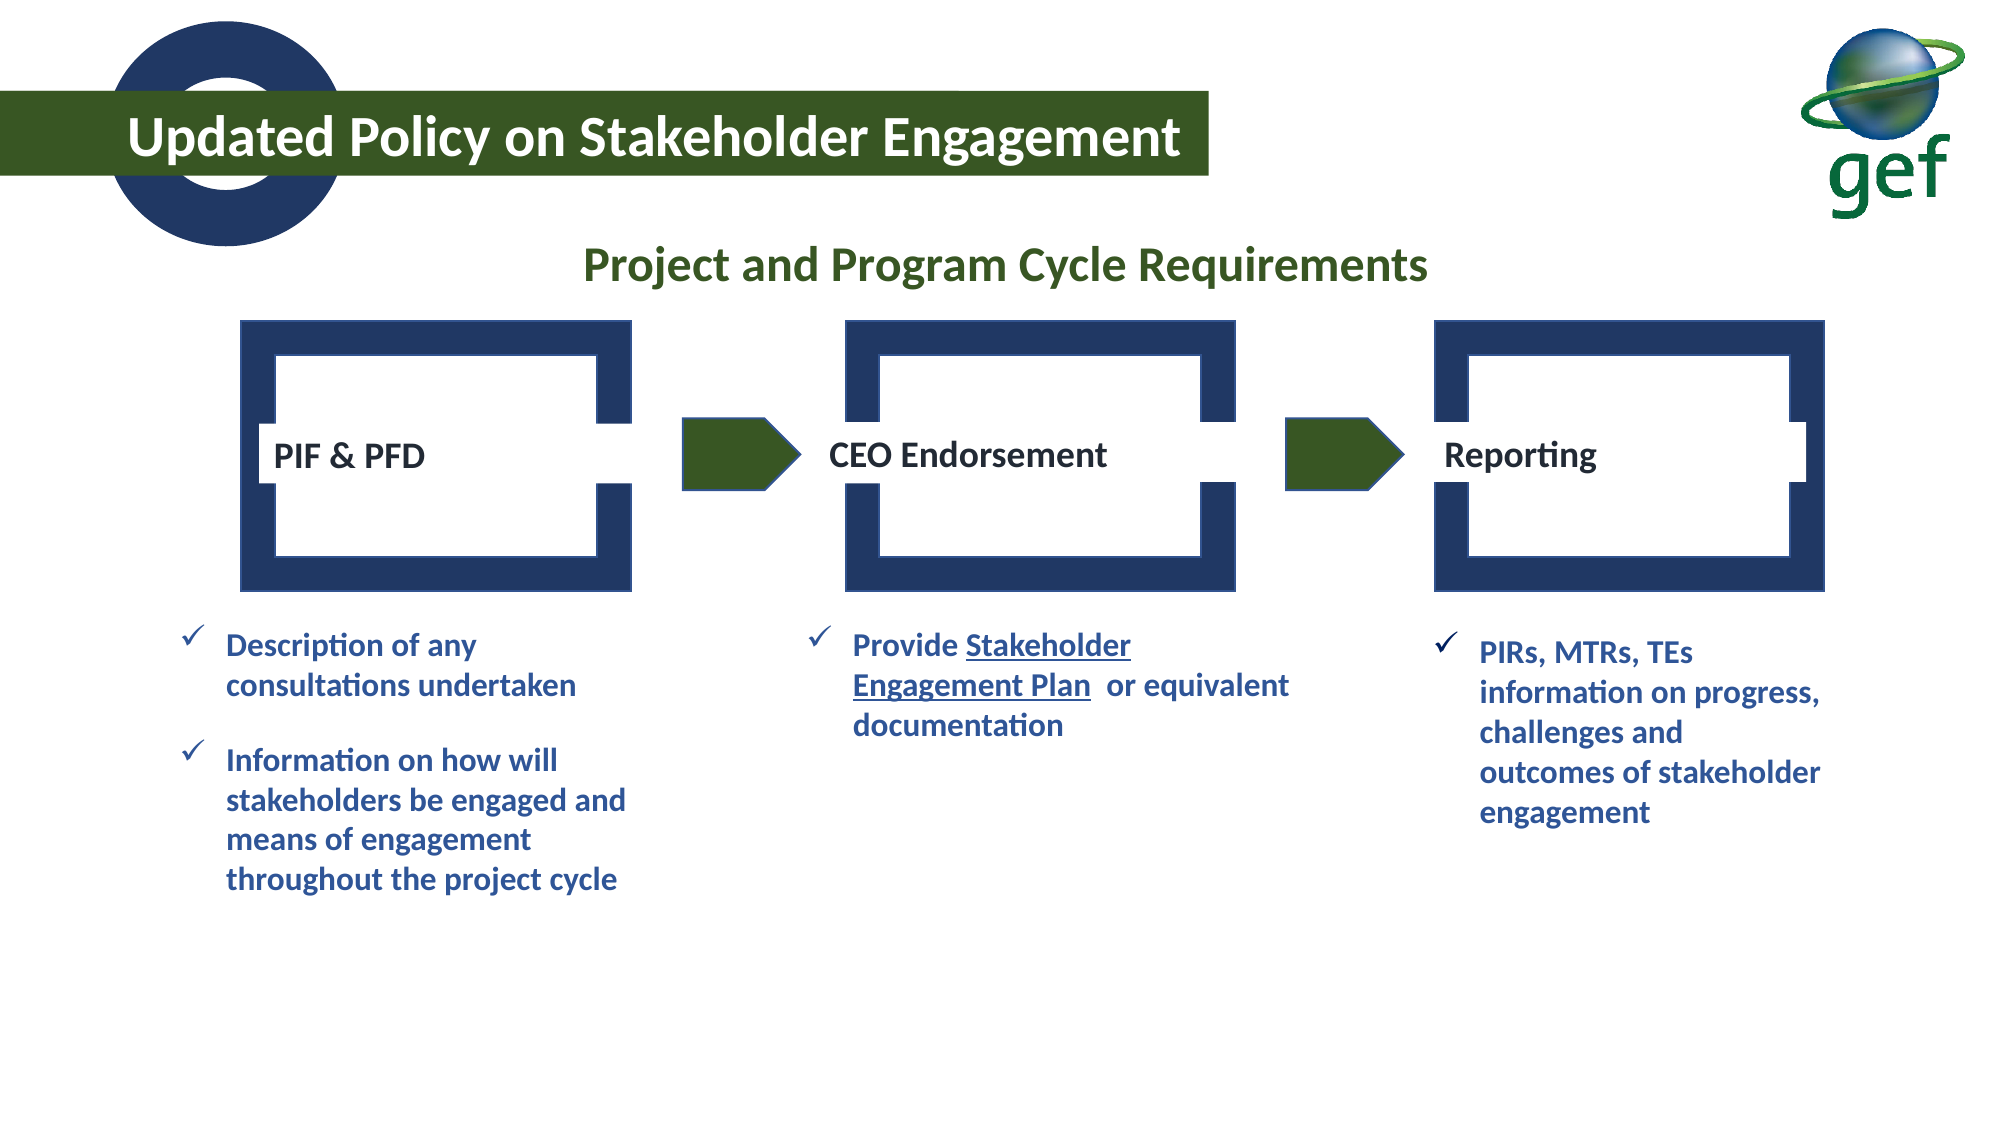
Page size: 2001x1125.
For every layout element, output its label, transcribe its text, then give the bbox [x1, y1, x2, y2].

text_box Provide Stakeholder Engagement Plan or equivalent documentation [791, 615, 1310, 786]
text_box [113, 176, 338, 248]
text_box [241, 320, 1825, 591]
text_box [114, 20, 338, 90]
text_box Updated Policy on Stakeholder Engagement [0, 90, 1209, 176]
text_box Project and Program Cycle Requirements [568, 223, 1574, 299]
text_box Description of any consultations undertaken Information on how will stakeholders be engaged and means of engagement throughout the project cycle [164, 615, 683, 975]
picture [1796, 22, 1969, 224]
text_box PIRs, MTRs, TEs information on progress, challenges and outcomes of stakeholder engagement [1417, 622, 1841, 907]
